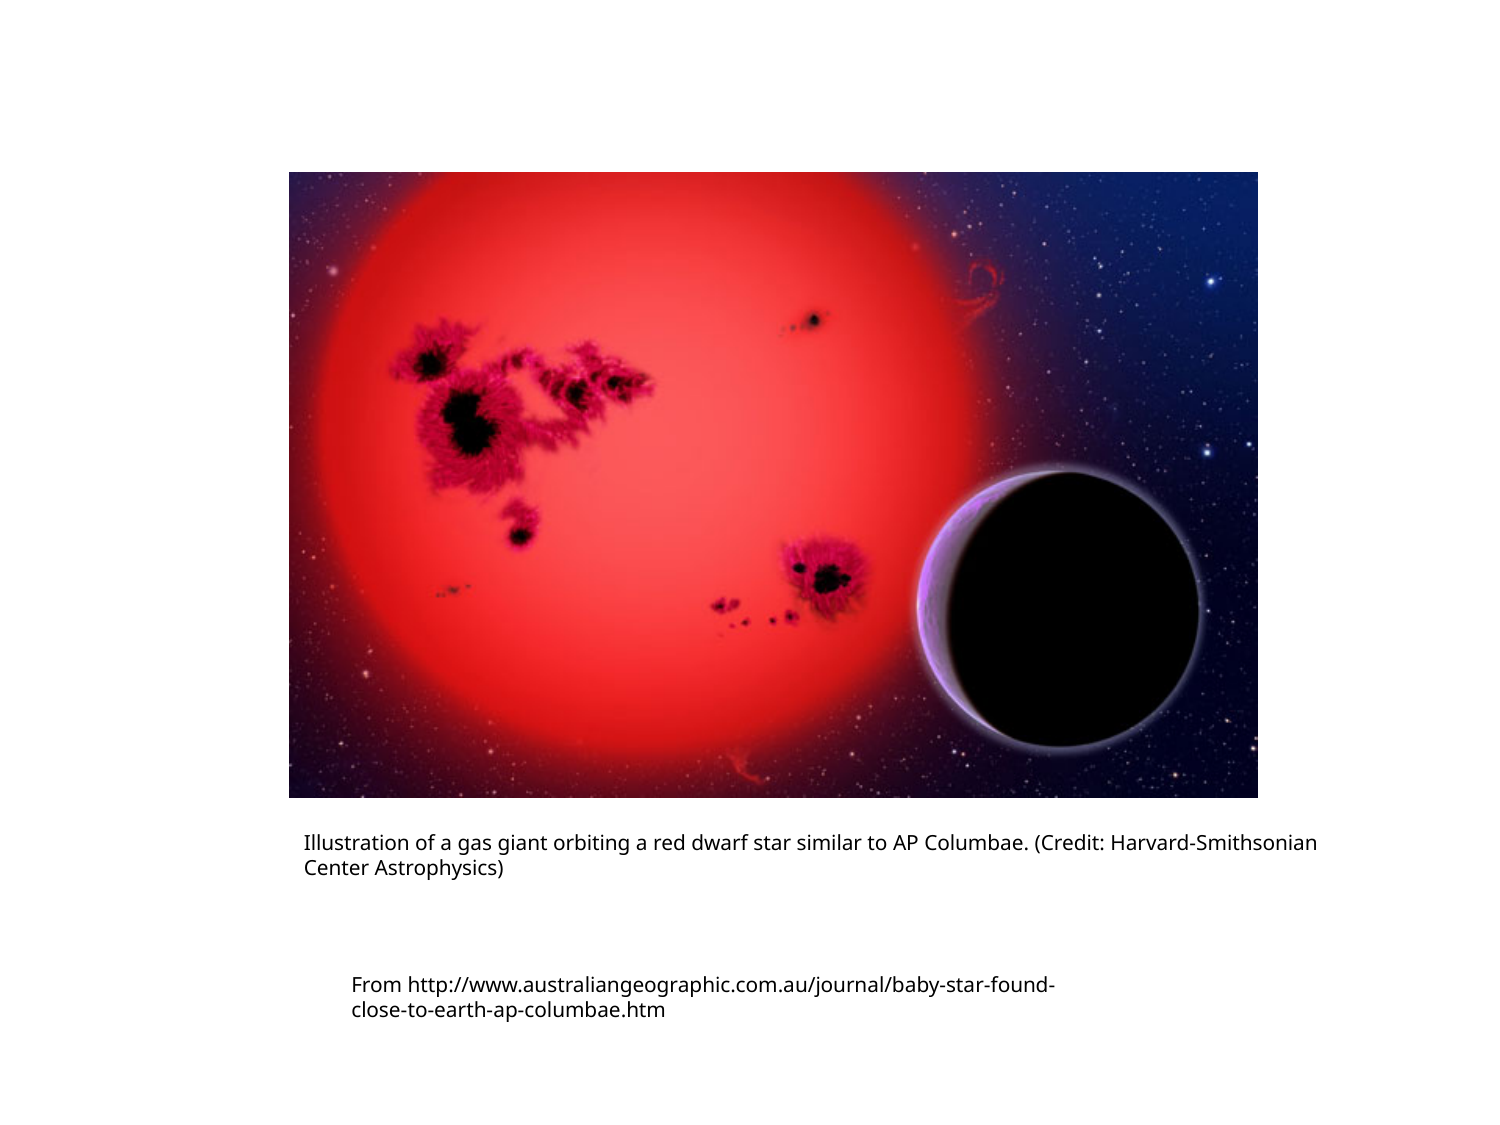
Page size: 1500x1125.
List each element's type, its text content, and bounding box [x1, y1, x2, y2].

text_box From http://www.australiangeographic.com.au/journal/baby-star-found-close-to-earth-ap-columbae.htm [336, 964, 1087, 1029]
text_box Illustration of a gas giant orbiting a red dwarf star similar to AP Columbae. (Credit: Harvard-Smithsonian Center Astrophysics) [289, 822, 1376, 887]
picture [289, 172, 1258, 798]
